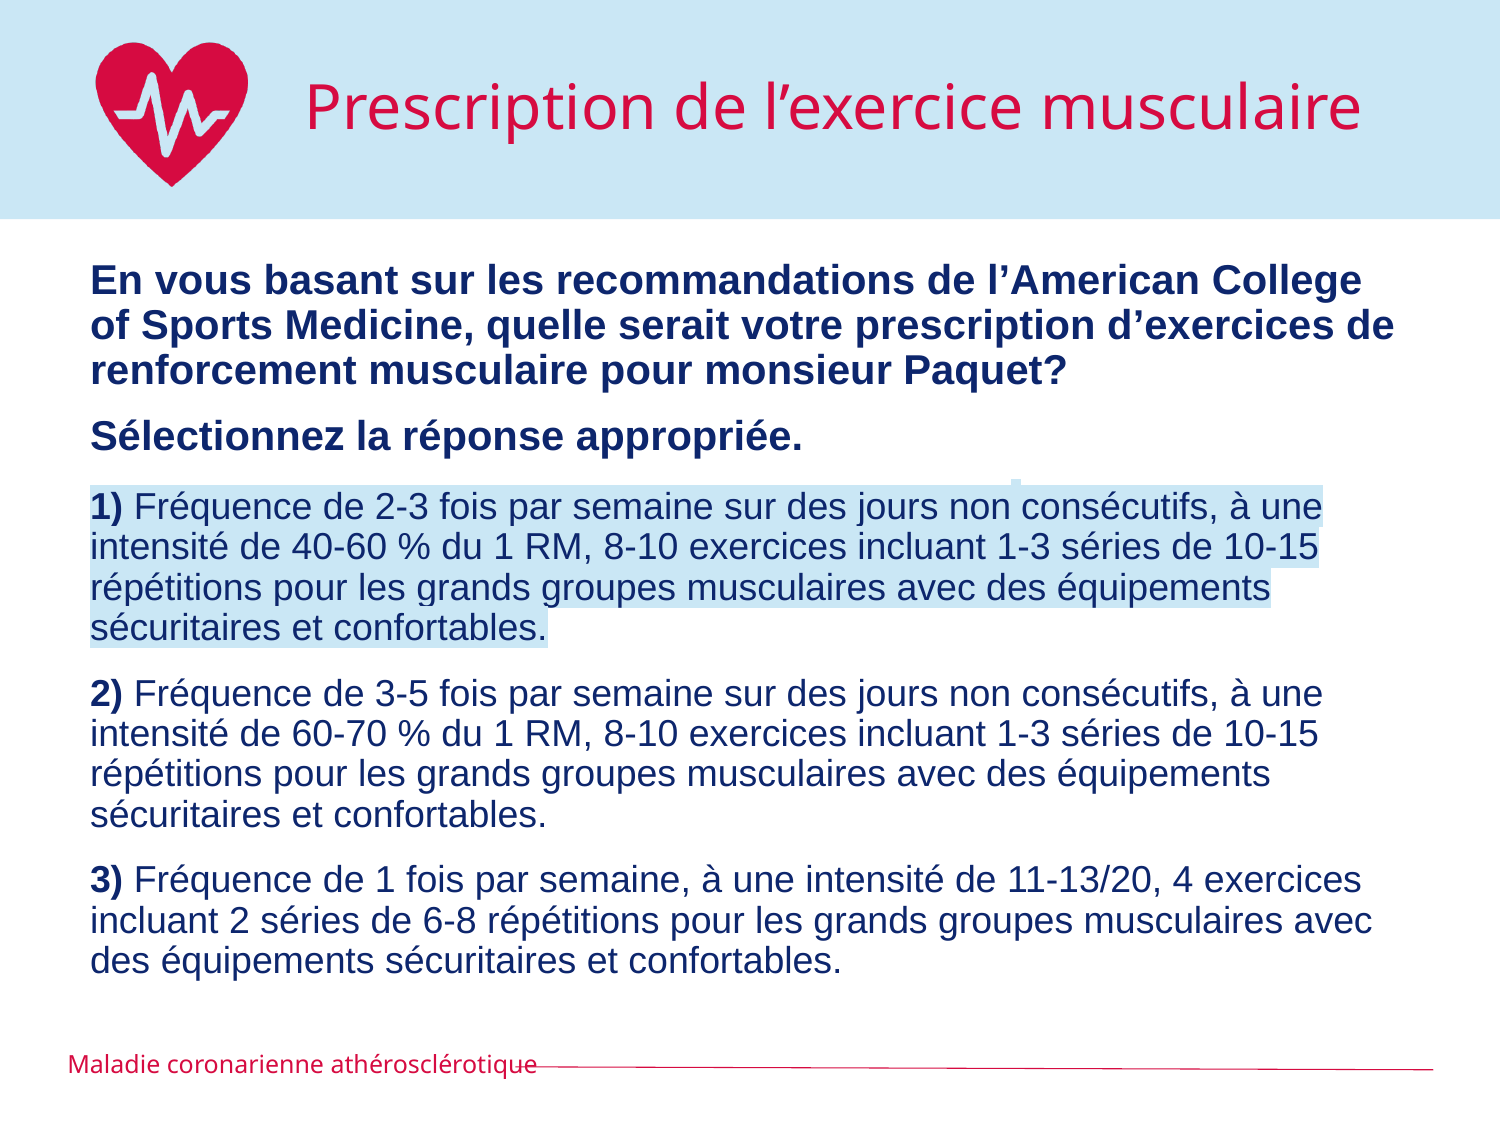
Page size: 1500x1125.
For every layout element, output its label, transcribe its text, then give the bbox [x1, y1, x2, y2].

text_box 1) Fréquence de 2-3 fois par semaine sur des jours non consécutifs, à une intensité de 40-60 % du 1 RM, 8-10 exercices incluant 1-3 séries de 10-15 répétitions pour les grands groupes musculaires avec des équipements sécuritaires et confortables. 2) Fréquence de 3-5 fois par semaine sur des jours non consécutifs, à une intensité de 60-70 % du 1 RM, 8-10 exercices incluant 1-3 séries de 10-15 répétitions pour les grands groupes musculaires avec des équipements sécuritaires et confortables. 3) Fréquence de 1 fois par semaine, à une intensité de 11-13/20, 4 exercices incluant 2 séries de 6-8 répétitions pour les grands groupes musculaires avec des équipements sécuritaires et confortables. [74, 471, 1425, 1002]
picture [64, 7, 279, 222]
text_box En vous basant sur les recommandations de l’American College of Sports Medicine, quelle serait votre prescription d’exercices de renforcement musculaire pour monsieur Paquet? Sélectionnez la réponse appropriée. [74, 243, 1425, 471]
title Prescription de l’exercice musculaire [289, 59, 1397, 160]
